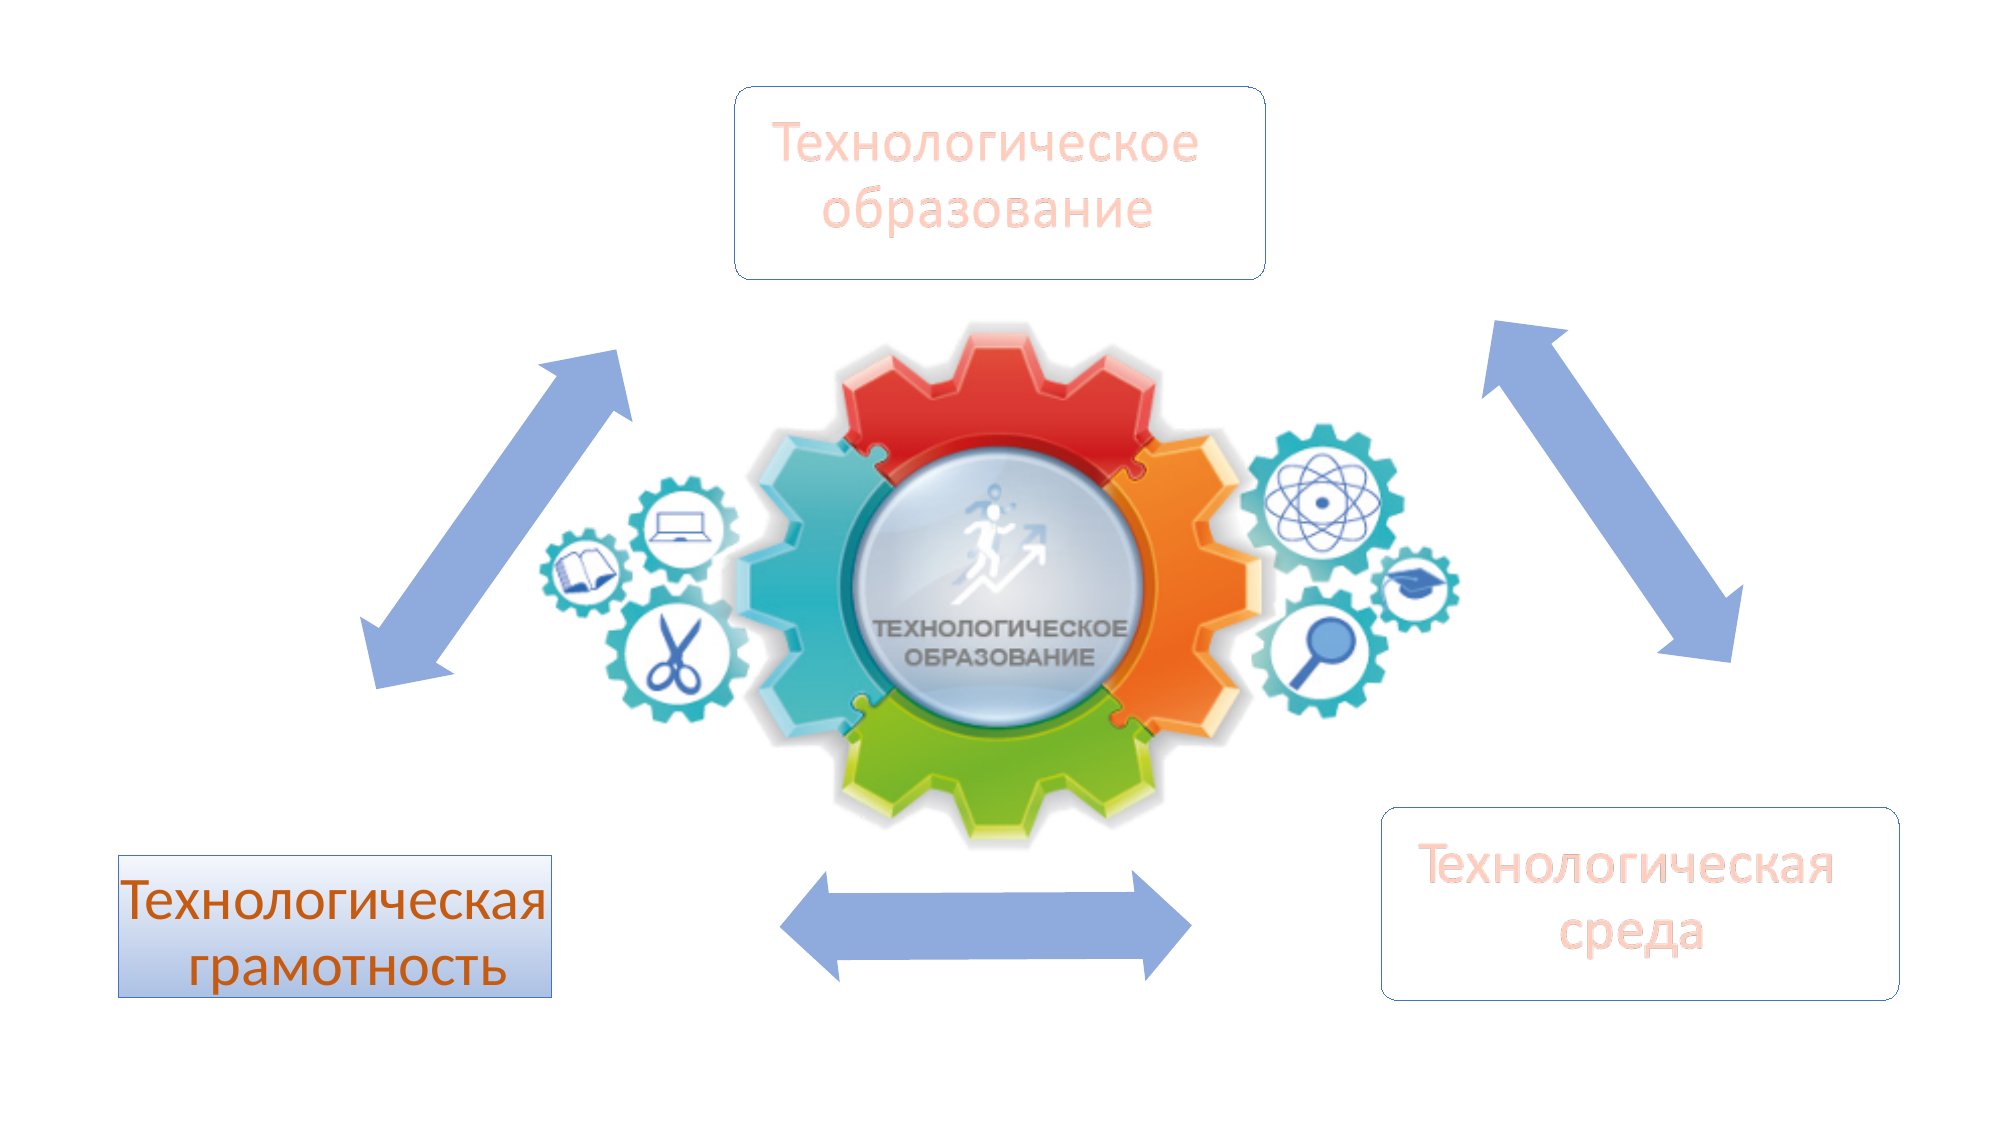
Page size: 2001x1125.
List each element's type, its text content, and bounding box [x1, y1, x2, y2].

picture [496, 304, 1900, 1001]
text_box Технологическое образование [719, 111, 1157, 304]
text_box [1504, 321, 1744, 663]
text_box [360, 462, 496, 690]
picture [734, 86, 1265, 280]
text_box Технологическая грамотность [118, 855, 552, 998]
text_box [832, 976, 840, 983]
